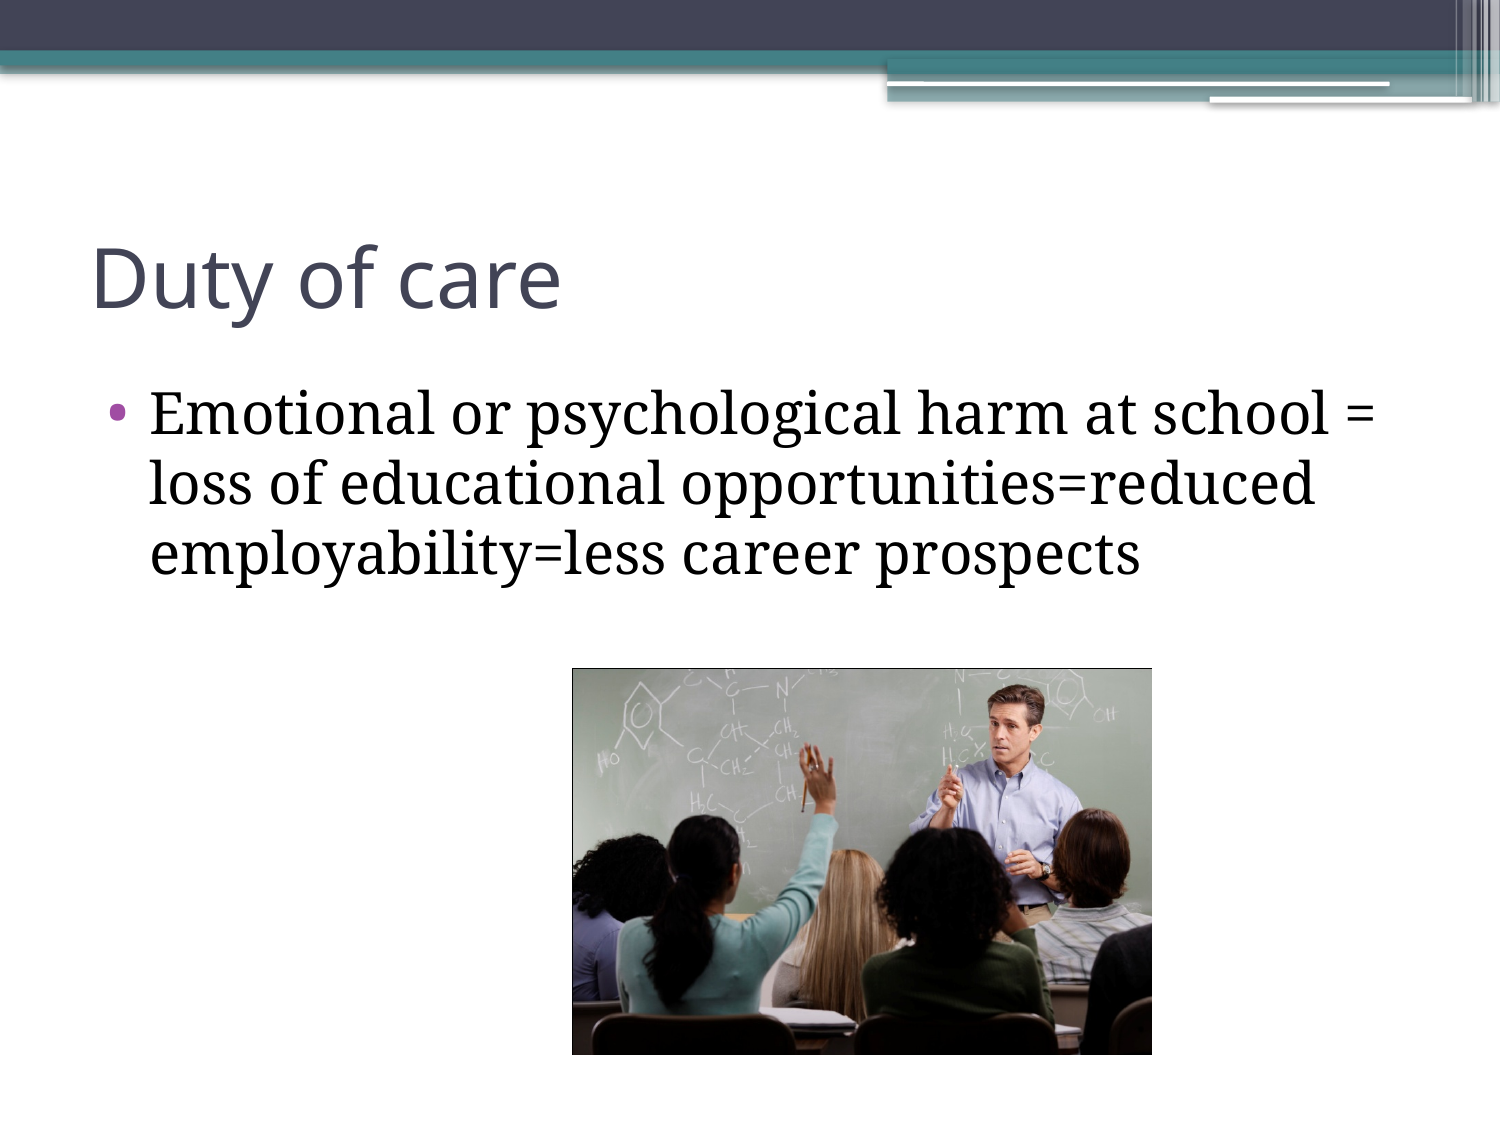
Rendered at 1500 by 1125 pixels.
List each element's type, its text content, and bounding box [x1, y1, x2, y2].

list Emotional or psychological harm at school = loss of educational opportunities=reduced employability=less career prospects [75, 368, 1425, 1079]
title Duty of care [75, 187, 1425, 363]
picture [572, 668, 1152, 1055]
